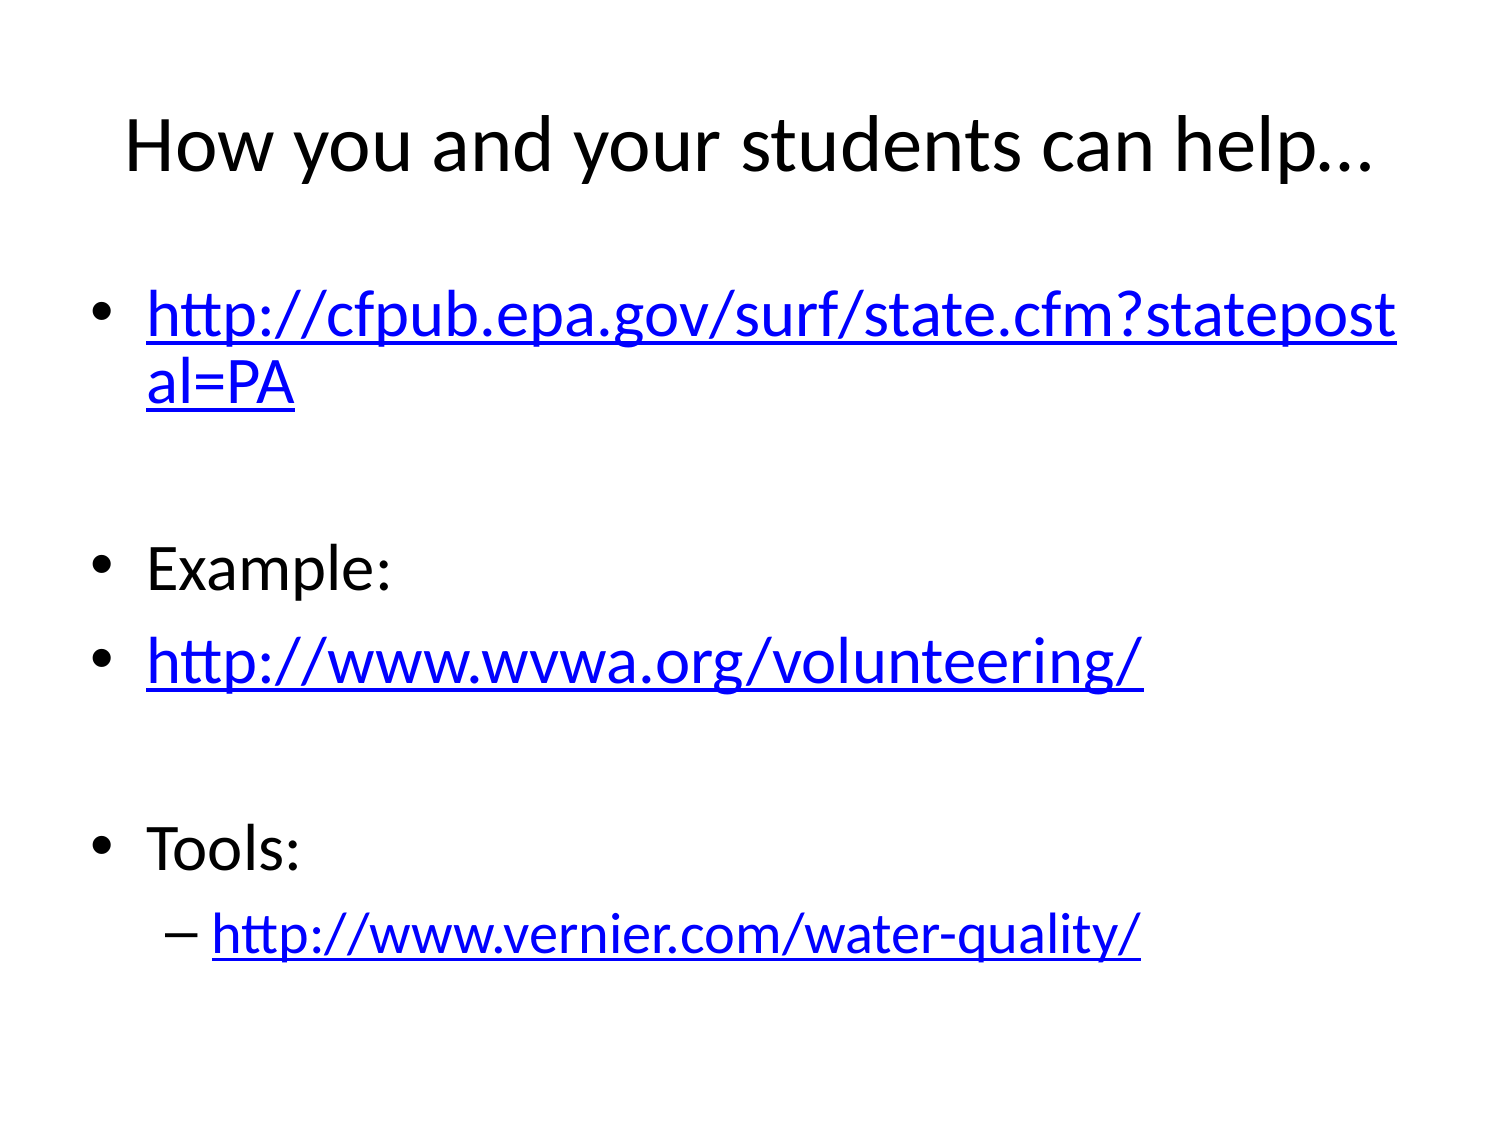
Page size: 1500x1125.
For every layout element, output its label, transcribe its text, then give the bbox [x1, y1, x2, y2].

list http://cfpub.epa.gov/surf/state.cfm?statepostal=PA Example: http://www.wvwa.org/volunteering/ Tools: http://www.vernier.com/water-quality/ [75, 262, 1425, 1005]
title How you and your students can help… [75, 45, 1425, 233]
